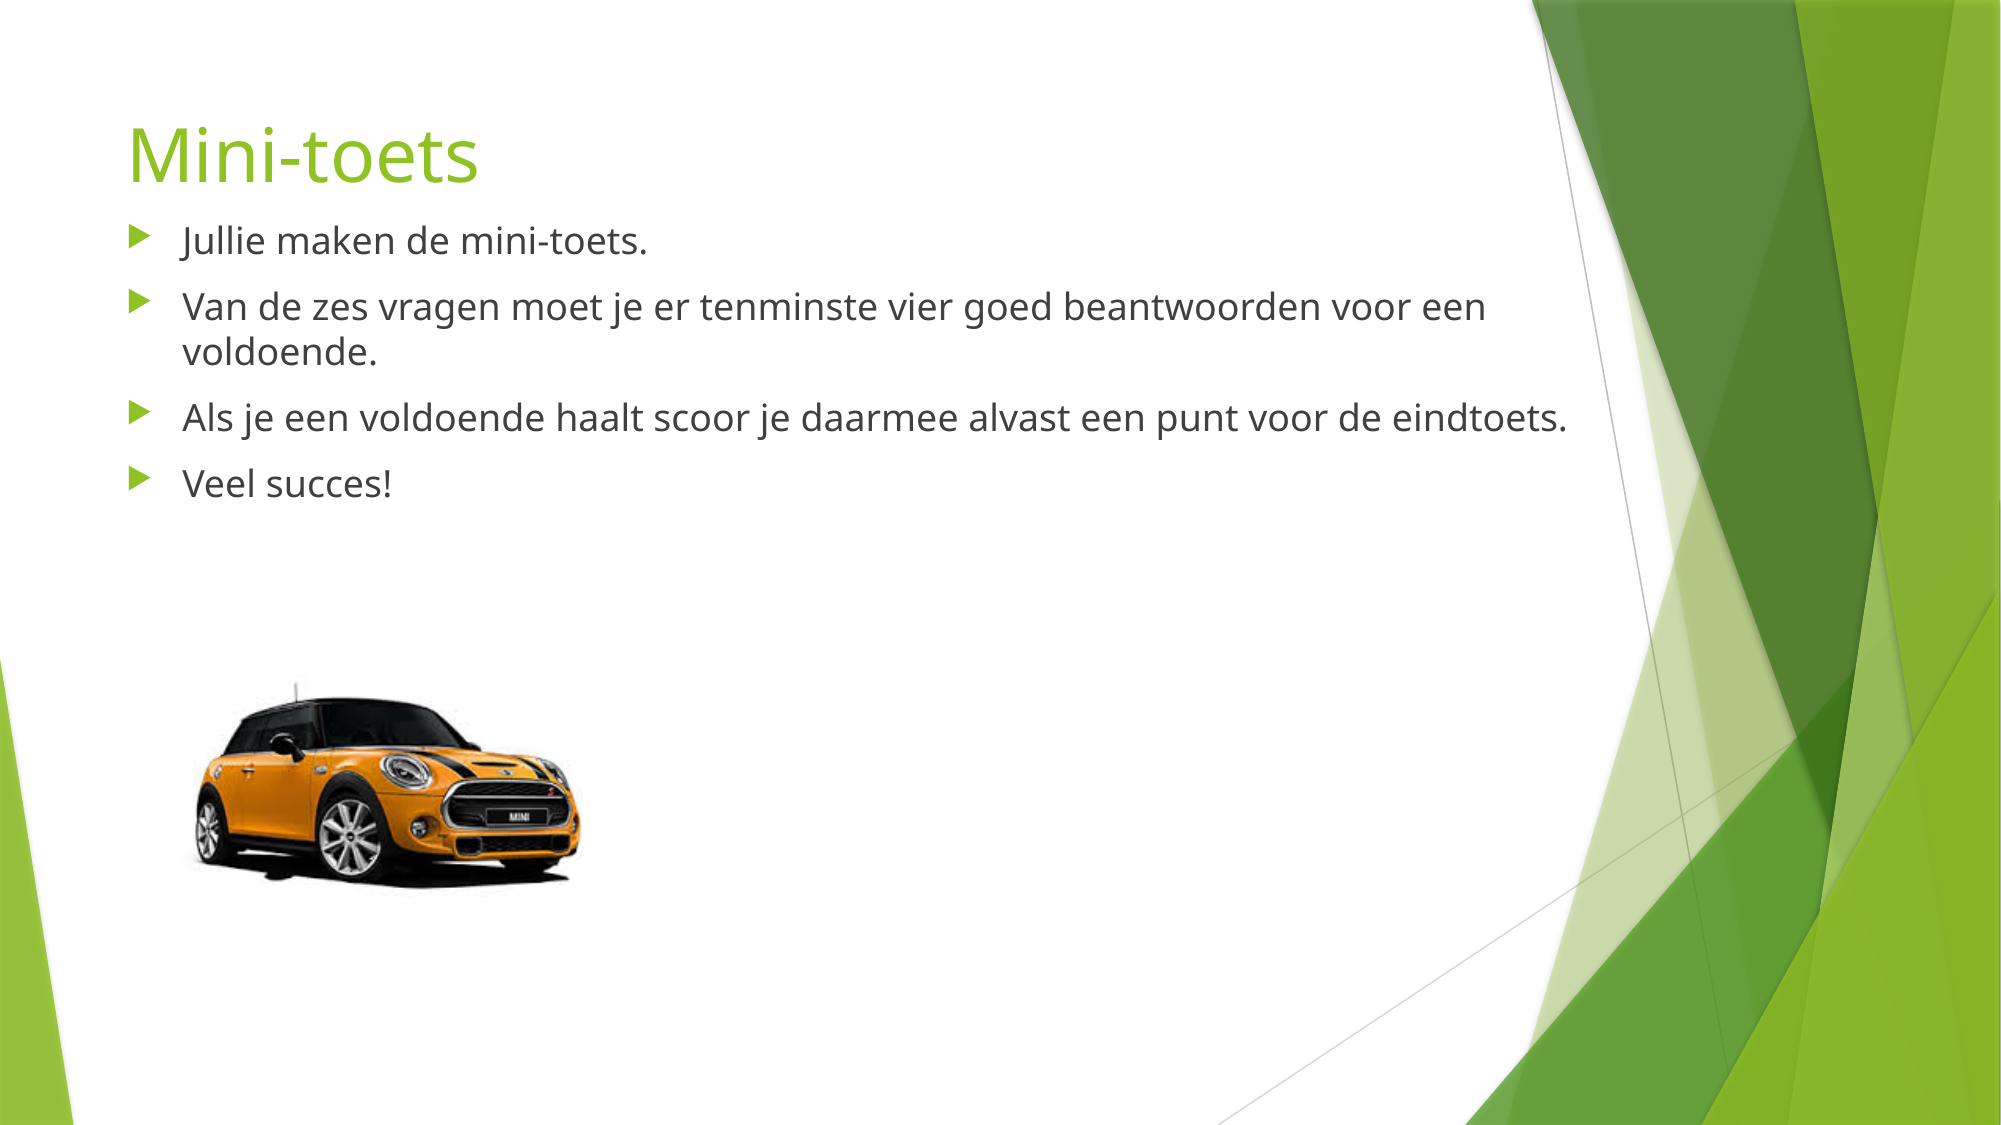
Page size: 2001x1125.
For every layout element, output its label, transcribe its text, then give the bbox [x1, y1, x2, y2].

picture [144, 646, 630, 903]
title Mini-toets [111, 99, 1522, 210]
list Jullie maken de mini-toets. Van de zes vragen moet je er tenminste vier goed beantwoorden voor een voldoende. Als je een voldoende haalt scoor je daarmee alvast een punt voor de eindtoets. Veel succes! [111, 210, 1633, 992]
